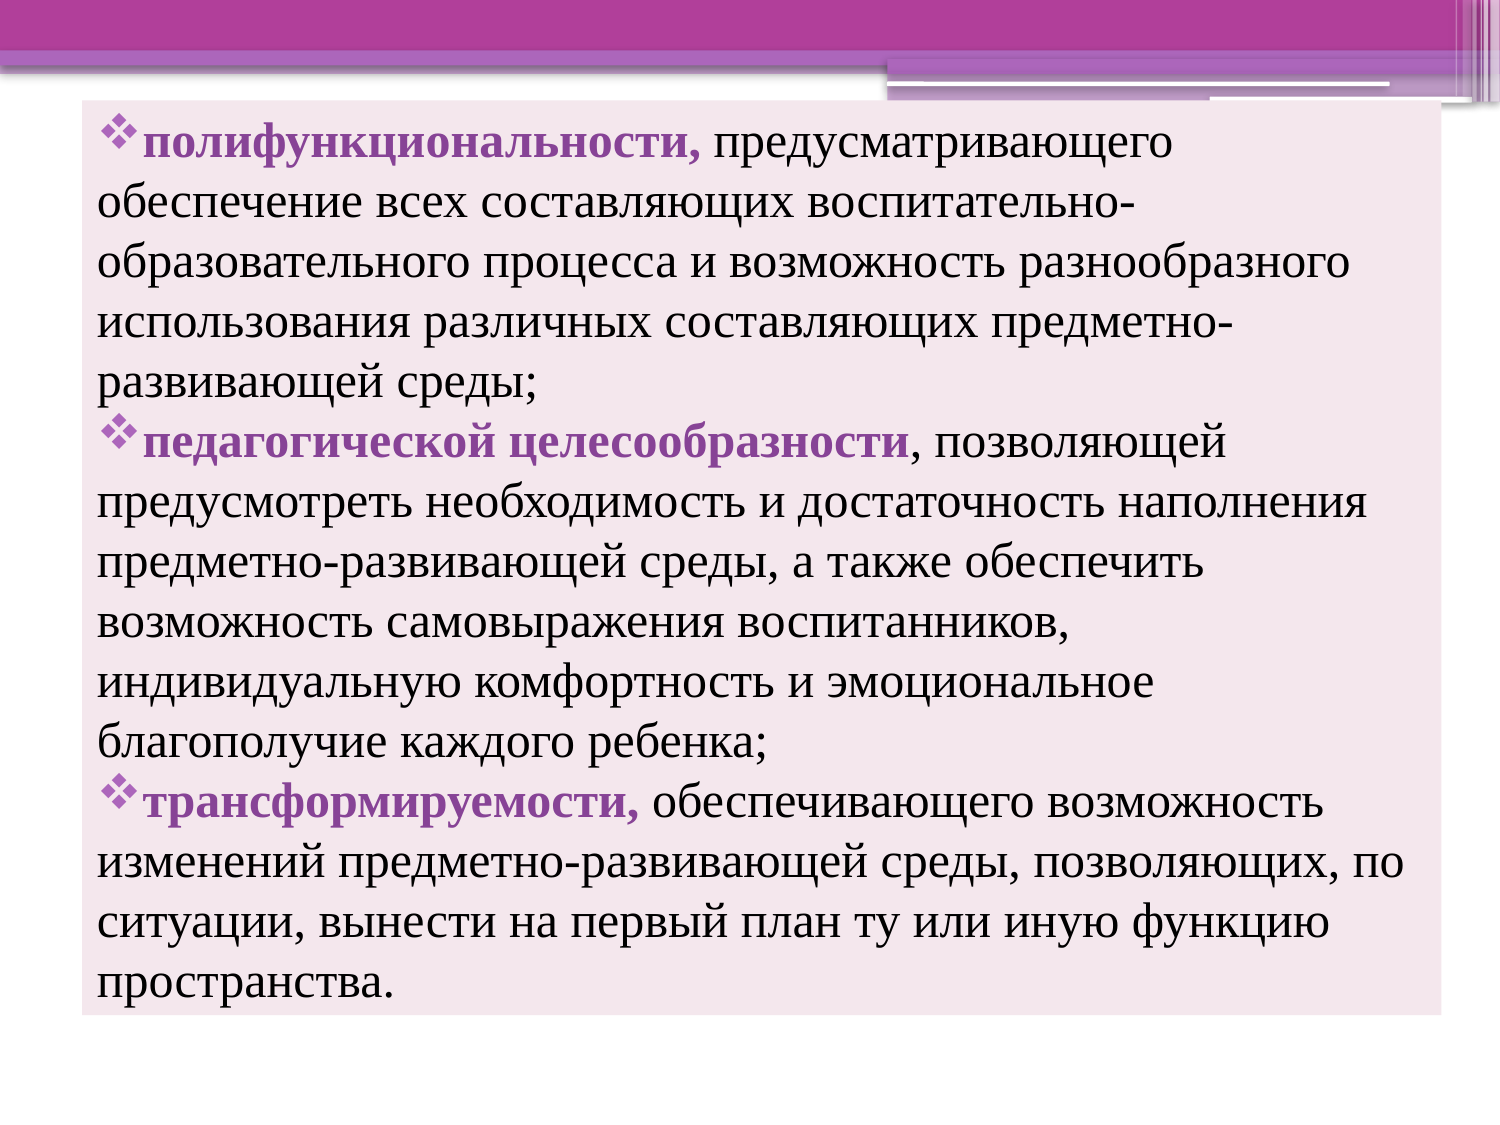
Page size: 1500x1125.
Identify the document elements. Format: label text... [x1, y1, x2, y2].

text_box полифункциональности, предусматривающего обеспечение всех составляющих воспитательно-образовательного процесса и возможность разнообразного использования различных составляющих предметно-развивающей среды; педагогической целесообразности, позволяющей предусмотреть необходимость и достаточность наполнения предметно-развивающей среды, а также обеспечить возможность самовыражения воспитанников, индивидуальную комфортность и эмоциональное благополучие каждого ребенка; трансформируемости, обеспечивающего возможность изменений предметно-развивающей среды, позволяющих, по ситуации, вынести на первый план ту или иную функцию пространства. [82, 100, 1442, 1016]
